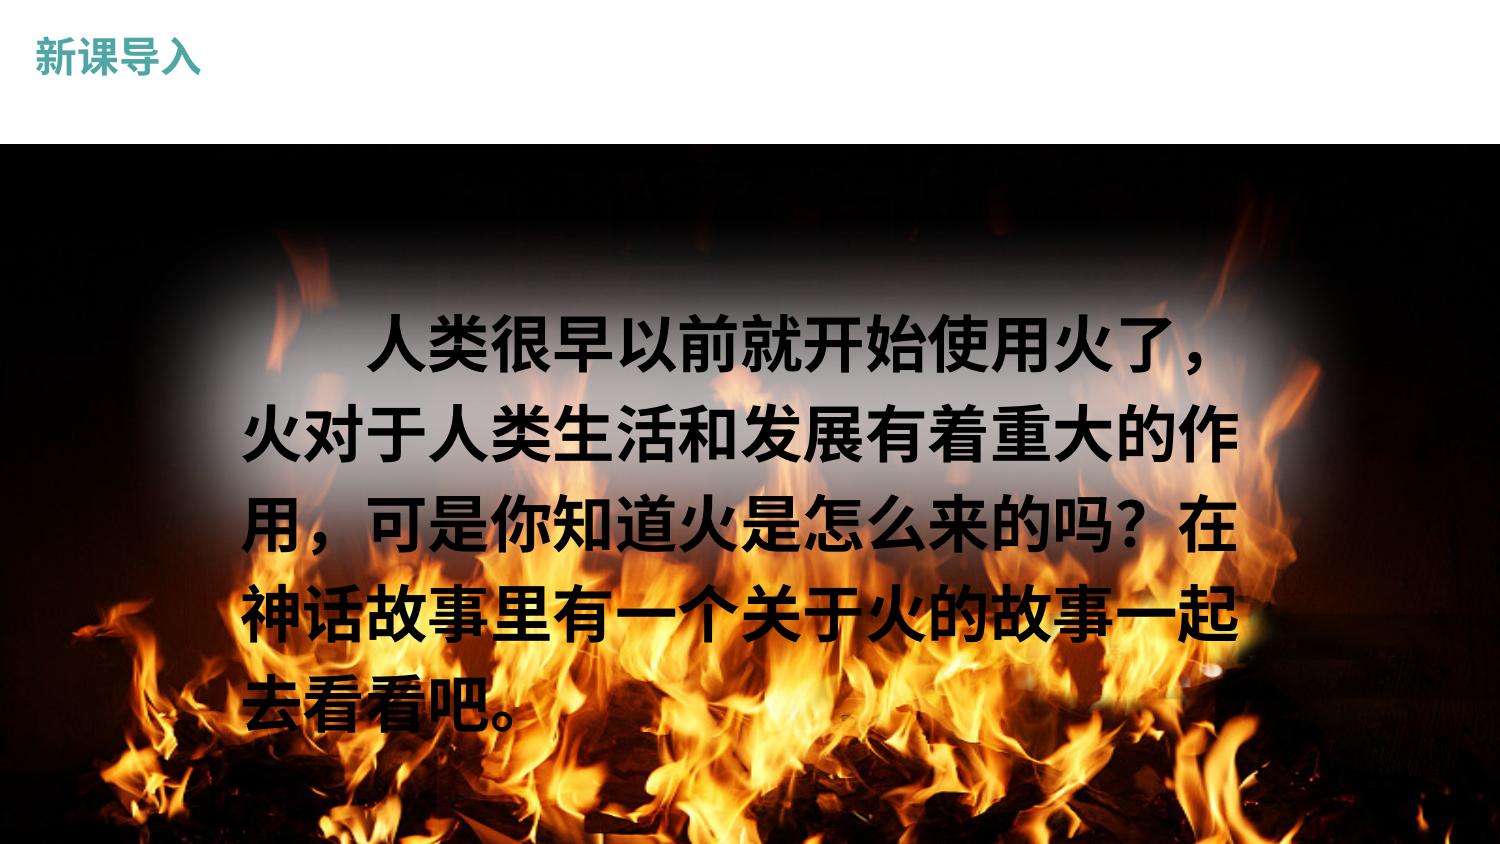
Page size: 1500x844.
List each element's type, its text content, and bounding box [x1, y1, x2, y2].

text_box 新课导入 [24, 25, 261, 87]
picture [0, 144, 1500, 844]
